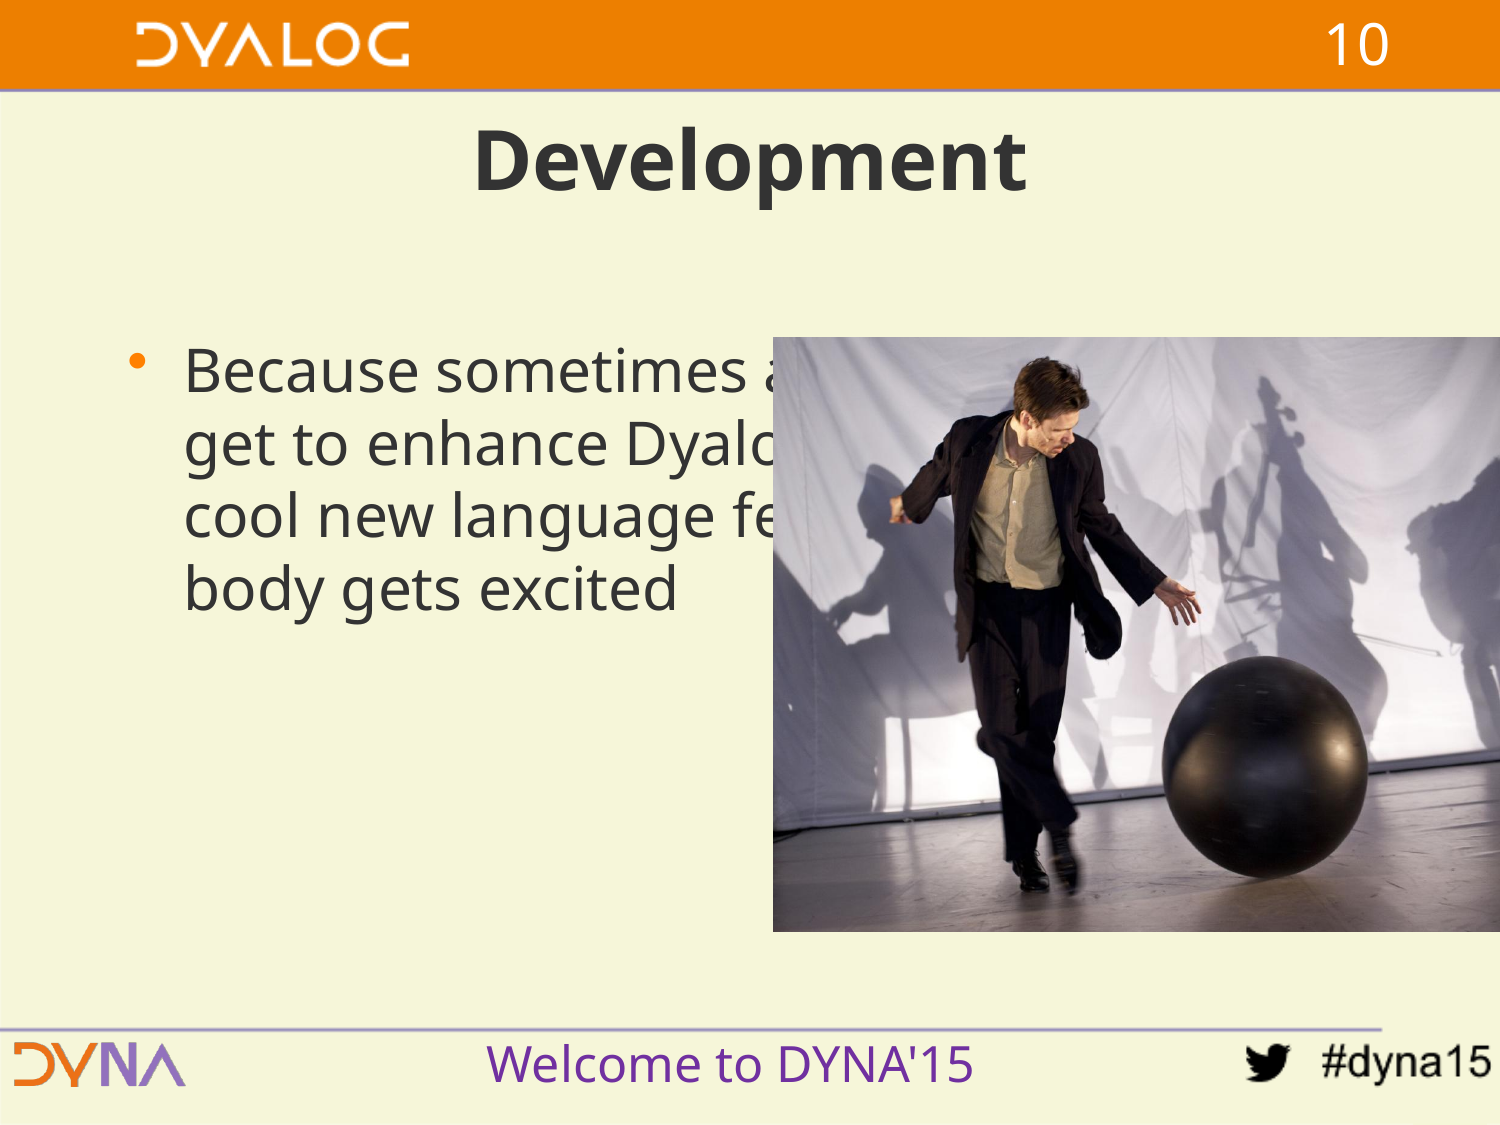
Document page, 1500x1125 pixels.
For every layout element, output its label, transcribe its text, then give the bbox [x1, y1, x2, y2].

footer Welcome to DYNA'15 [249, 1025, 1213, 1100]
title Development [112, 99, 1388, 288]
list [772, 337, 1500, 933]
list Because sometimes as in Dyalog v14 we get to enhance Dyalog APL with some cool new language features – and every-body gets excited [112, 324, 1388, 1000]
slide_number 9 [1299, 0, 1406, 75]
picture [0, 0, 1500, 1125]
